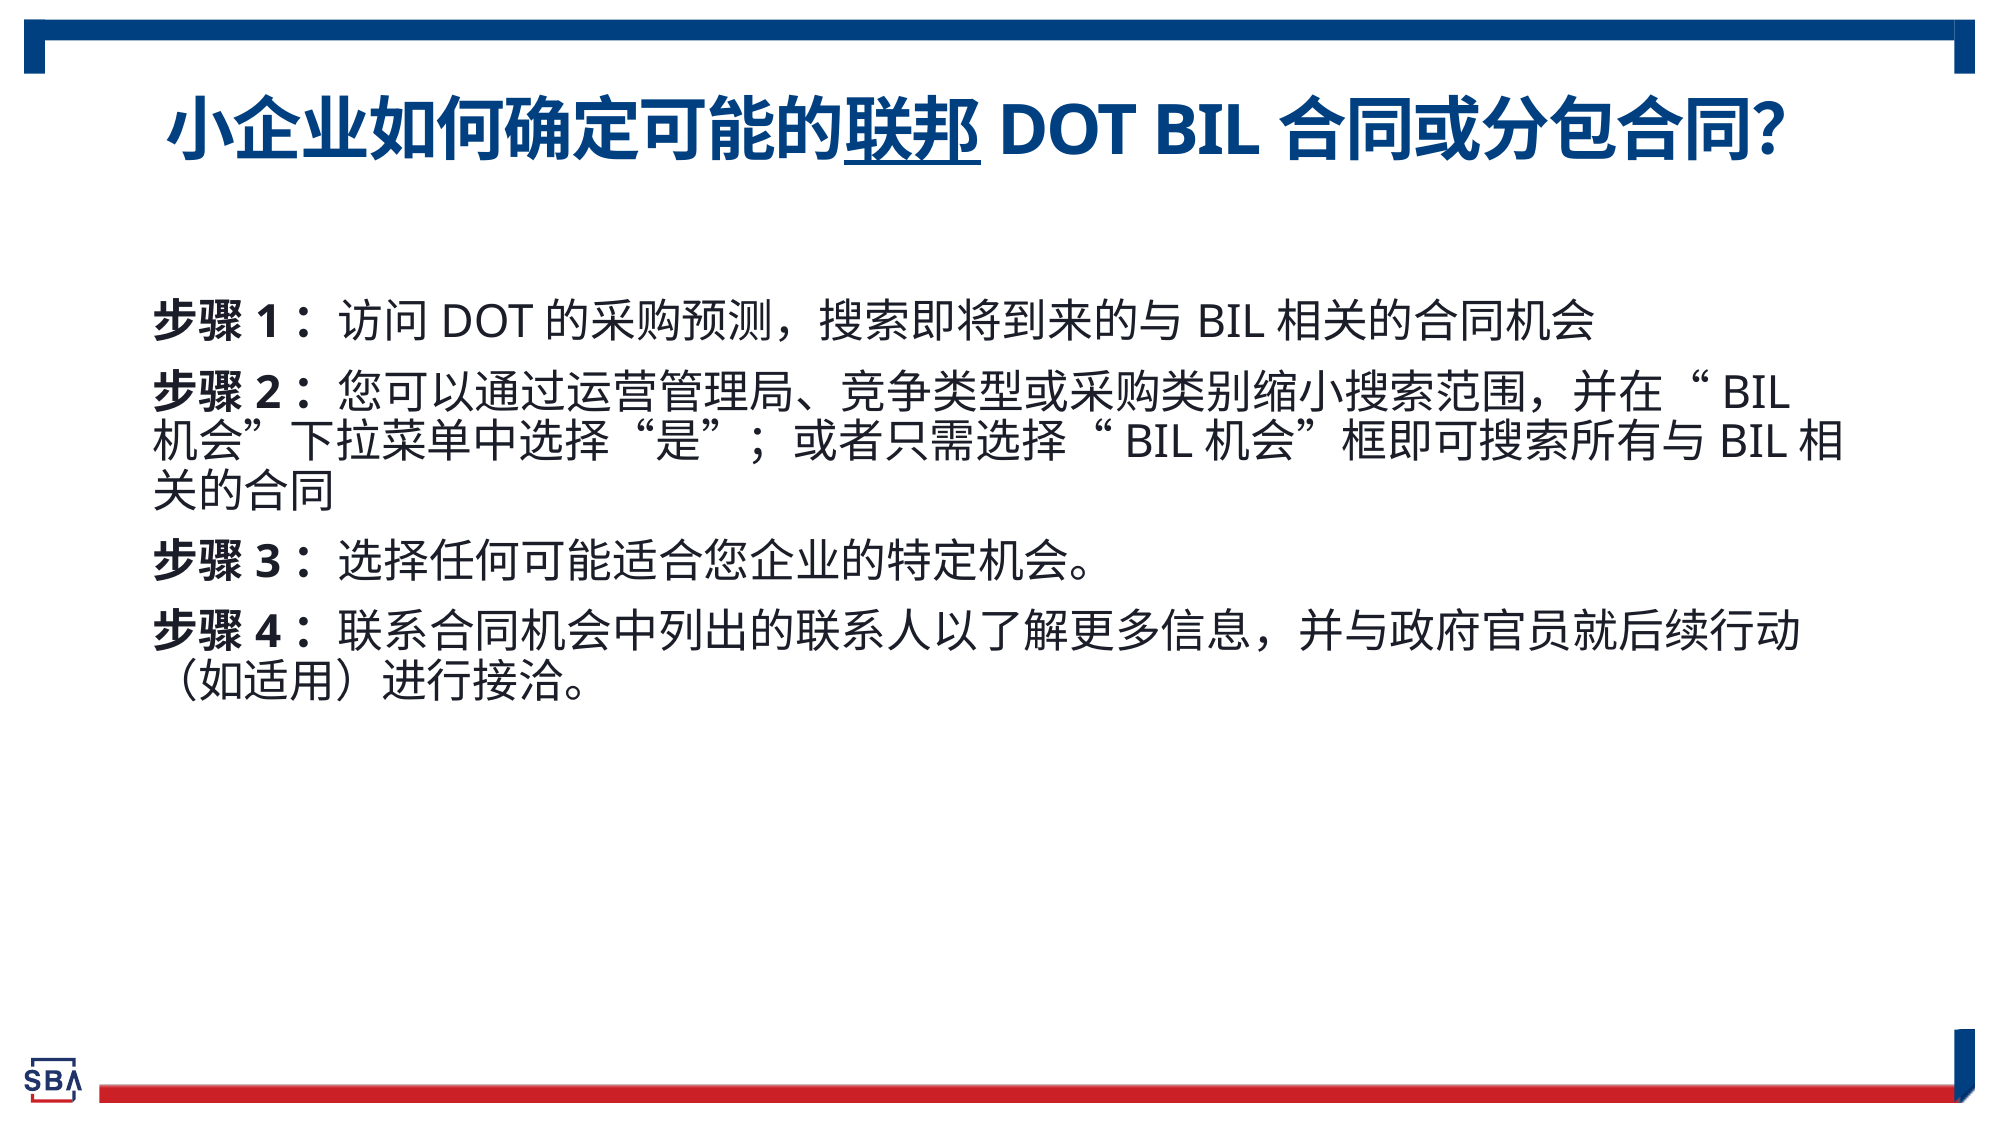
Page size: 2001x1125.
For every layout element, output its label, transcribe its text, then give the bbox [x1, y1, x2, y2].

title 小企业如何确定可能的联邦DOT BIL合同或分包合同？ [137, 87, 1863, 186]
list 步骤1：访问DOT的采购预测，搜索即将到来的与BIL相关的合同机会 步骤2：您可以通过运营管理局、竞争类型或采购类别缩小搜索范围，并在“BIL机会”下拉菜单中选择“是”；或者只需选择“BIL机会”框即可搜索所有与BIL相关的合同 步骤3：选择任何可能适合您企业的特定机会。 步骤4：联系合同机会中列出的联系人以了解更多信息，并与政府官员就后续行动（如适用）进行接洽。 [137, 290, 1863, 1076]
